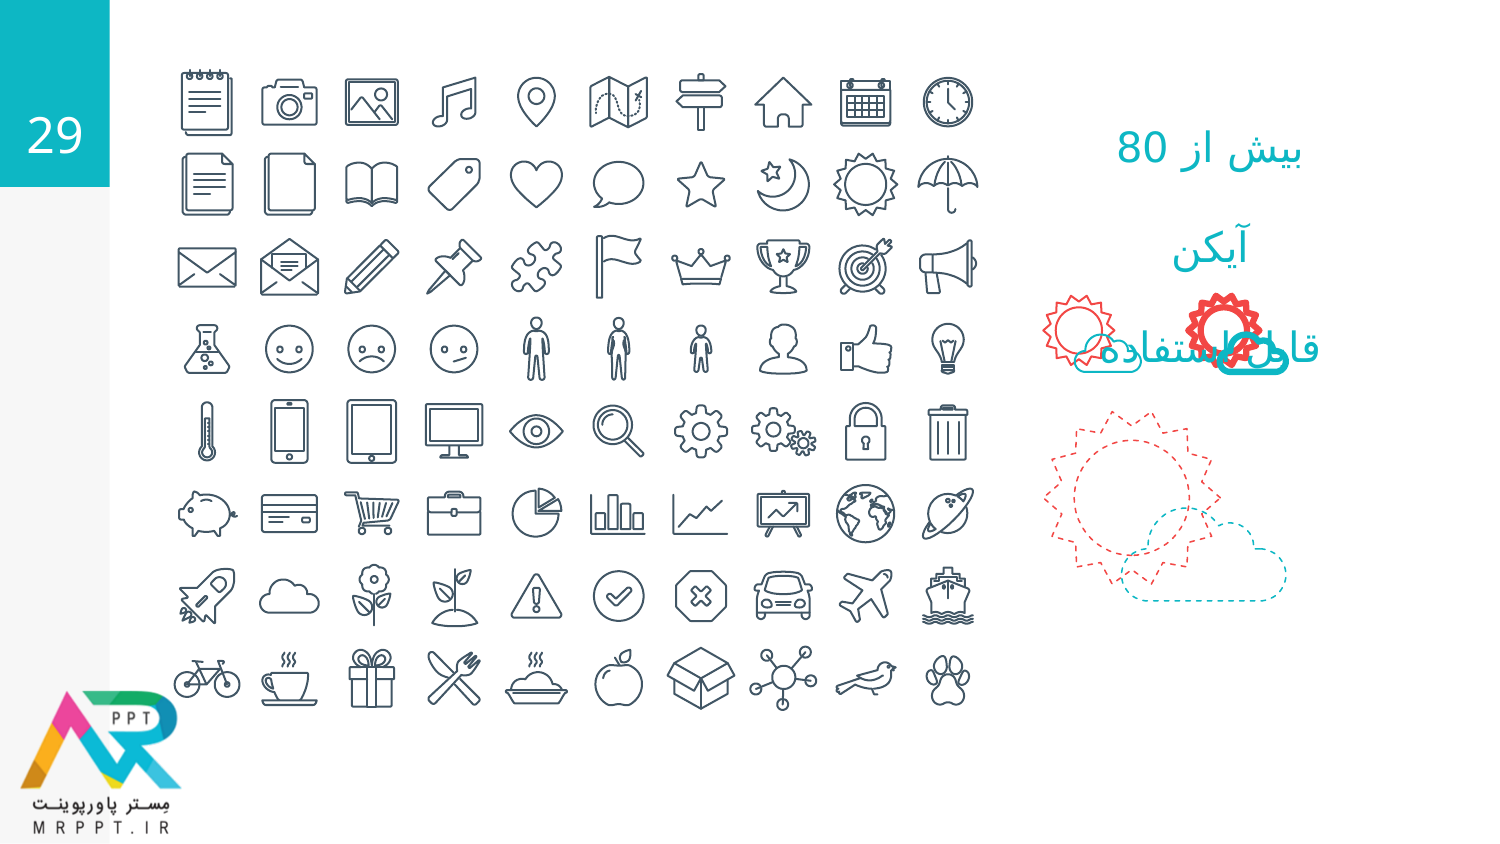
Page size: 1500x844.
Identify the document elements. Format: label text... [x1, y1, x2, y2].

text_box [512, 488, 562, 537]
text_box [750, 646, 817, 711]
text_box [922, 488, 974, 539]
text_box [919, 239, 977, 294]
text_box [590, 494, 646, 535]
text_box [926, 655, 970, 705]
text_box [673, 494, 728, 535]
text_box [757, 490, 810, 537]
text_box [425, 403, 483, 458]
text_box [179, 568, 235, 624]
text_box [352, 564, 391, 626]
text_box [260, 238, 319, 295]
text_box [751, 407, 816, 456]
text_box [265, 325, 313, 373]
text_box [928, 405, 968, 460]
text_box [836, 484, 895, 543]
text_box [839, 238, 892, 294]
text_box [344, 492, 399, 535]
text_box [1043, 411, 1221, 585]
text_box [672, 248, 731, 285]
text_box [505, 652, 568, 704]
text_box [427, 491, 481, 535]
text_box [430, 325, 478, 373]
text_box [182, 153, 233, 215]
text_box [174, 660, 240, 698]
text_box بیش از 80 آیکن قابل استفاده [1055, 55, 1365, 493]
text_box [261, 494, 318, 533]
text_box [922, 567, 974, 624]
slide_number 29 [0, 0, 110, 187]
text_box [346, 162, 398, 207]
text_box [923, 77, 973, 127]
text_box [833, 153, 898, 216]
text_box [590, 76, 648, 128]
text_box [840, 325, 892, 373]
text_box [428, 651, 480, 705]
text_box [178, 491, 238, 537]
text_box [345, 79, 399, 126]
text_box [757, 159, 810, 211]
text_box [523, 317, 550, 381]
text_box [595, 649, 643, 706]
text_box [184, 324, 230, 374]
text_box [676, 73, 726, 131]
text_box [262, 79, 317, 125]
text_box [596, 235, 641, 298]
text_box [509, 414, 564, 448]
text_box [836, 662, 896, 695]
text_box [181, 69, 232, 136]
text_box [344, 239, 399, 294]
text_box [839, 569, 892, 622]
picture [0, 682, 201, 844]
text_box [198, 402, 216, 461]
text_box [178, 247, 236, 287]
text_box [840, 78, 891, 126]
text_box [349, 649, 395, 707]
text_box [426, 239, 482, 294]
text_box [607, 317, 630, 380]
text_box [262, 652, 317, 706]
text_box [348, 325, 396, 373]
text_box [757, 240, 810, 294]
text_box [667, 647, 735, 710]
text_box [1187, 295, 1260, 366]
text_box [431, 568, 478, 627]
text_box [918, 155, 978, 213]
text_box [1043, 295, 1115, 366]
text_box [690, 325, 712, 373]
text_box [932, 323, 964, 375]
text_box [264, 153, 316, 215]
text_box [754, 571, 813, 620]
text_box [593, 405, 644, 457]
